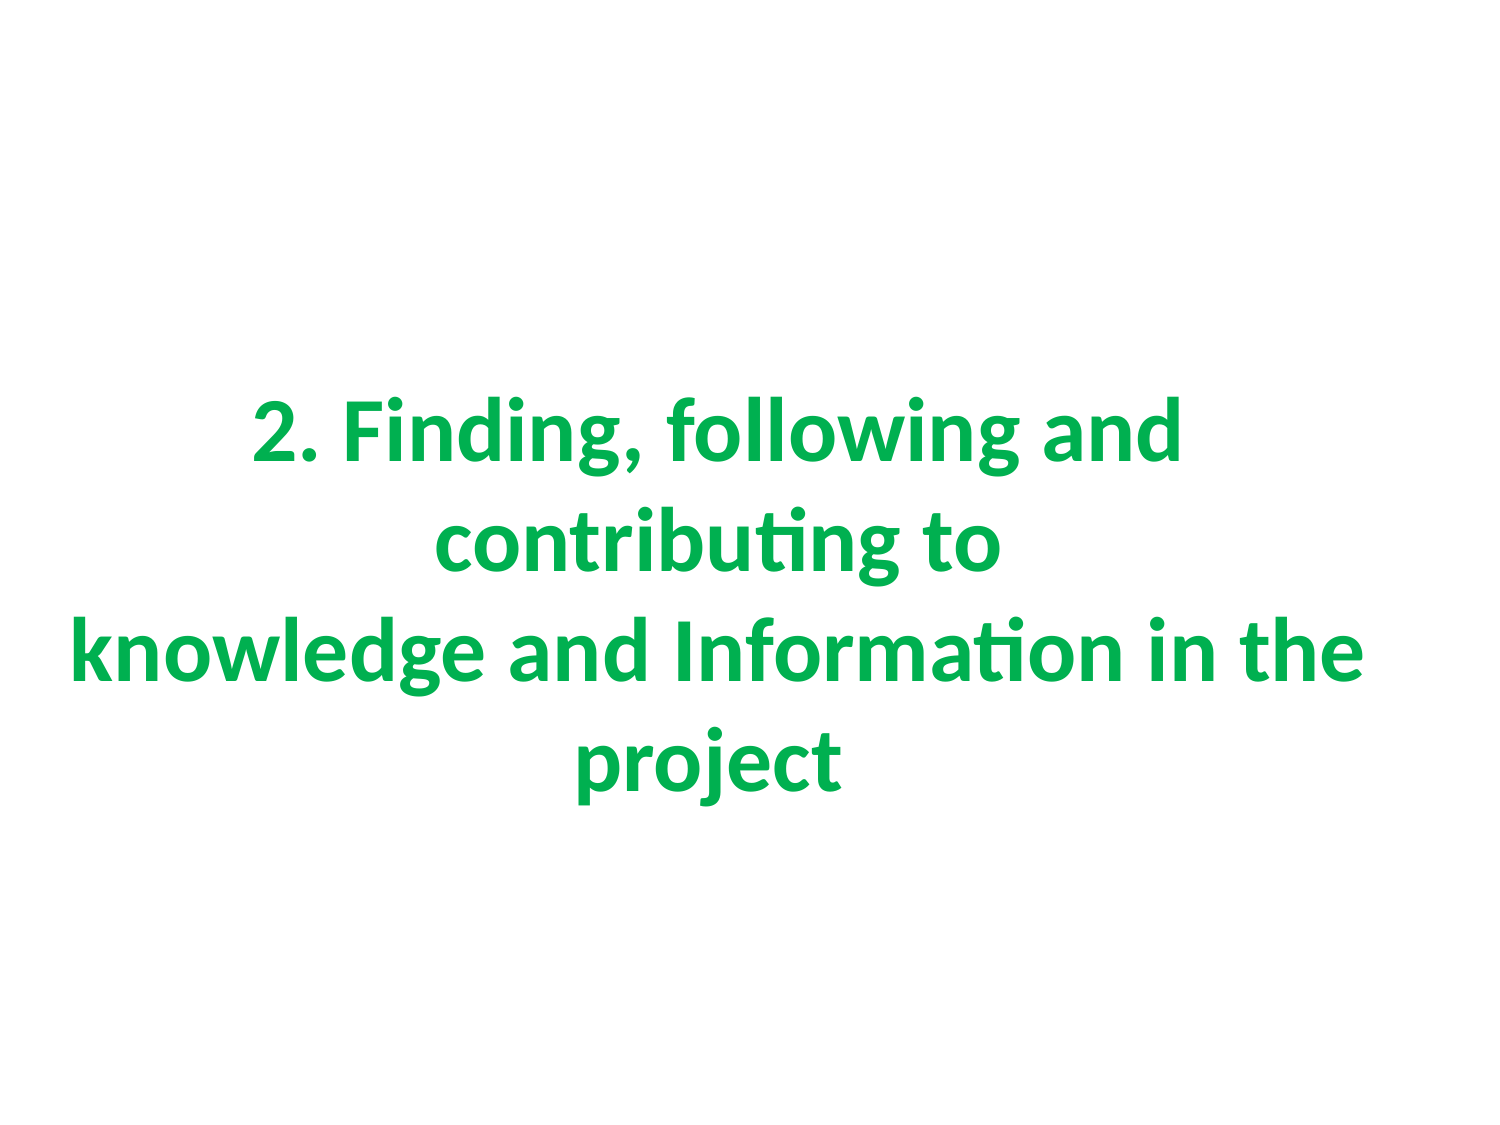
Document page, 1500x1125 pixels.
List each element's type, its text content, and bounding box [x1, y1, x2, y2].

list 2. Finding, following and contributing to knowledge and Information in the project [24, 362, 1413, 875]
